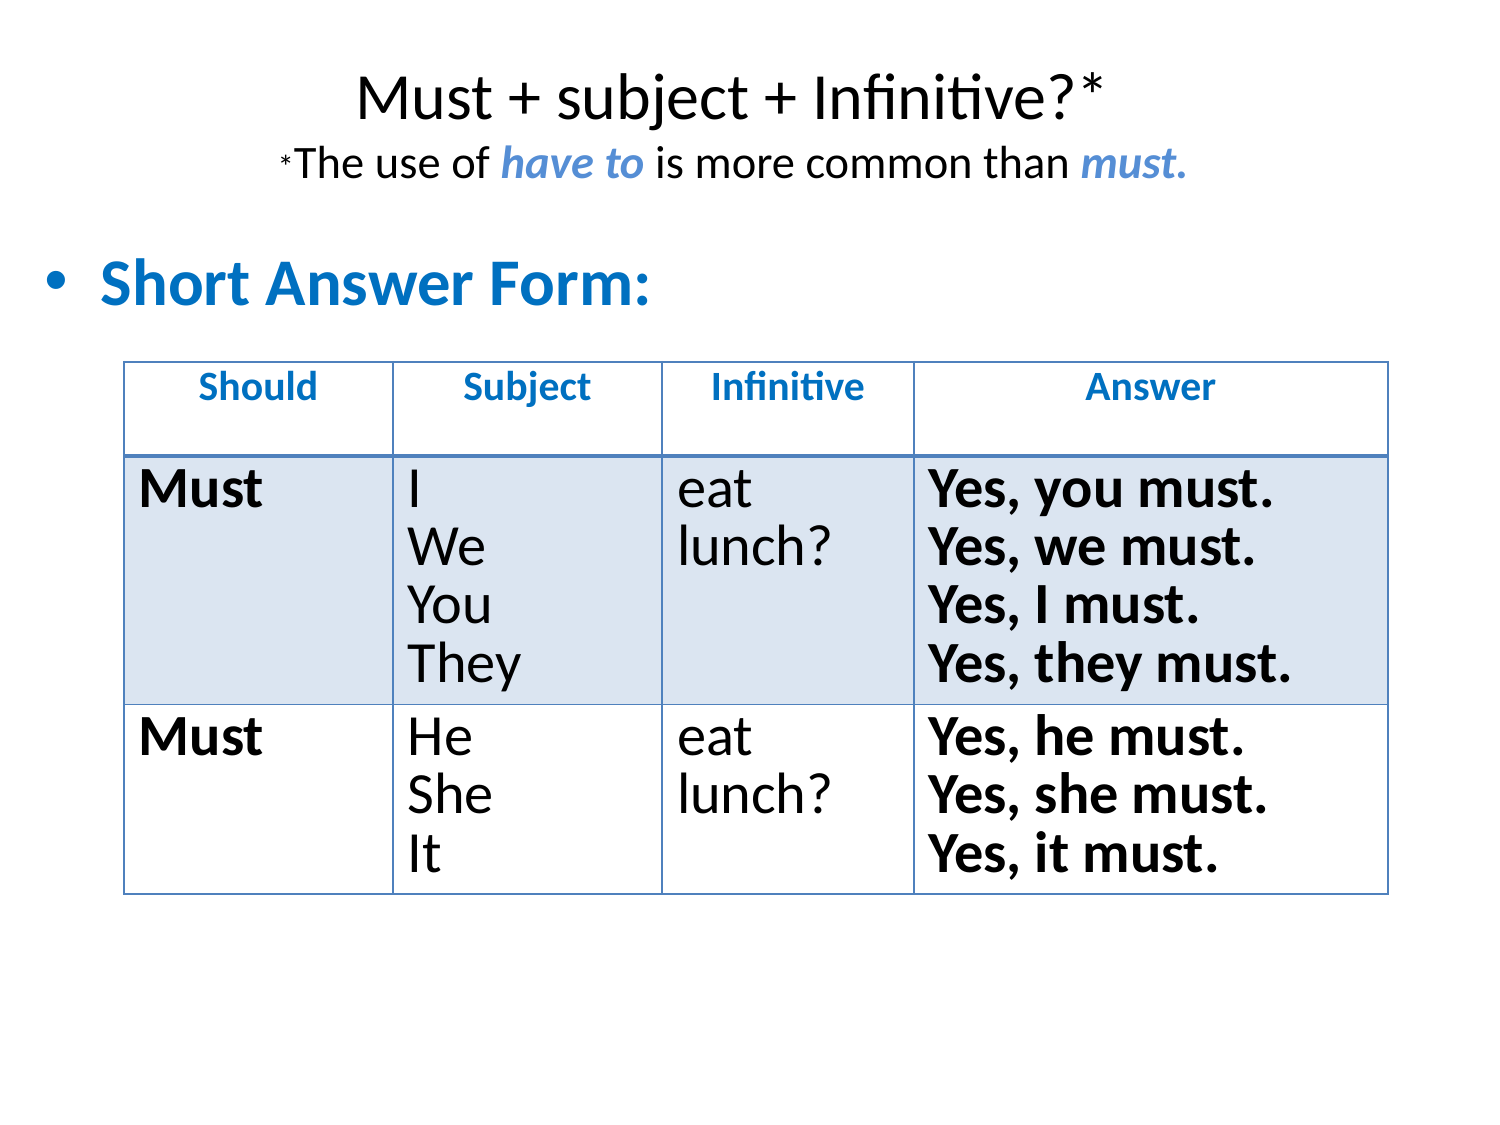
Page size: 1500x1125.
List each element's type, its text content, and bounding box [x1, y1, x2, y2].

table_cell Must [125, 705, 392, 893]
table_cell eat lunch? [663, 705, 913, 893]
table_cell Must [125, 458, 392, 704]
table_header Subject [394, 363, 661, 454]
table_cell Yes, he must. Yes, she must. Yes, it must. [915, 705, 1387, 893]
table_cell Yes, you must. Yes, we must. Yes, I must. Yes, they must. [915, 458, 1387, 704]
table_header Infinitive [663, 363, 913, 454]
title Must + subject + Infinitive?* *The use of have to is more common than must. [41, 45, 1425, 197]
table_cell I We You They [394, 458, 661, 704]
list Short Answer Form: [29, 231, 1388, 1106]
table_header Should [125, 363, 392, 454]
table_header Answer [915, 363, 1387, 454]
table_cell eat lunch? [663, 458, 913, 704]
table_cell He She It [394, 705, 661, 893]
